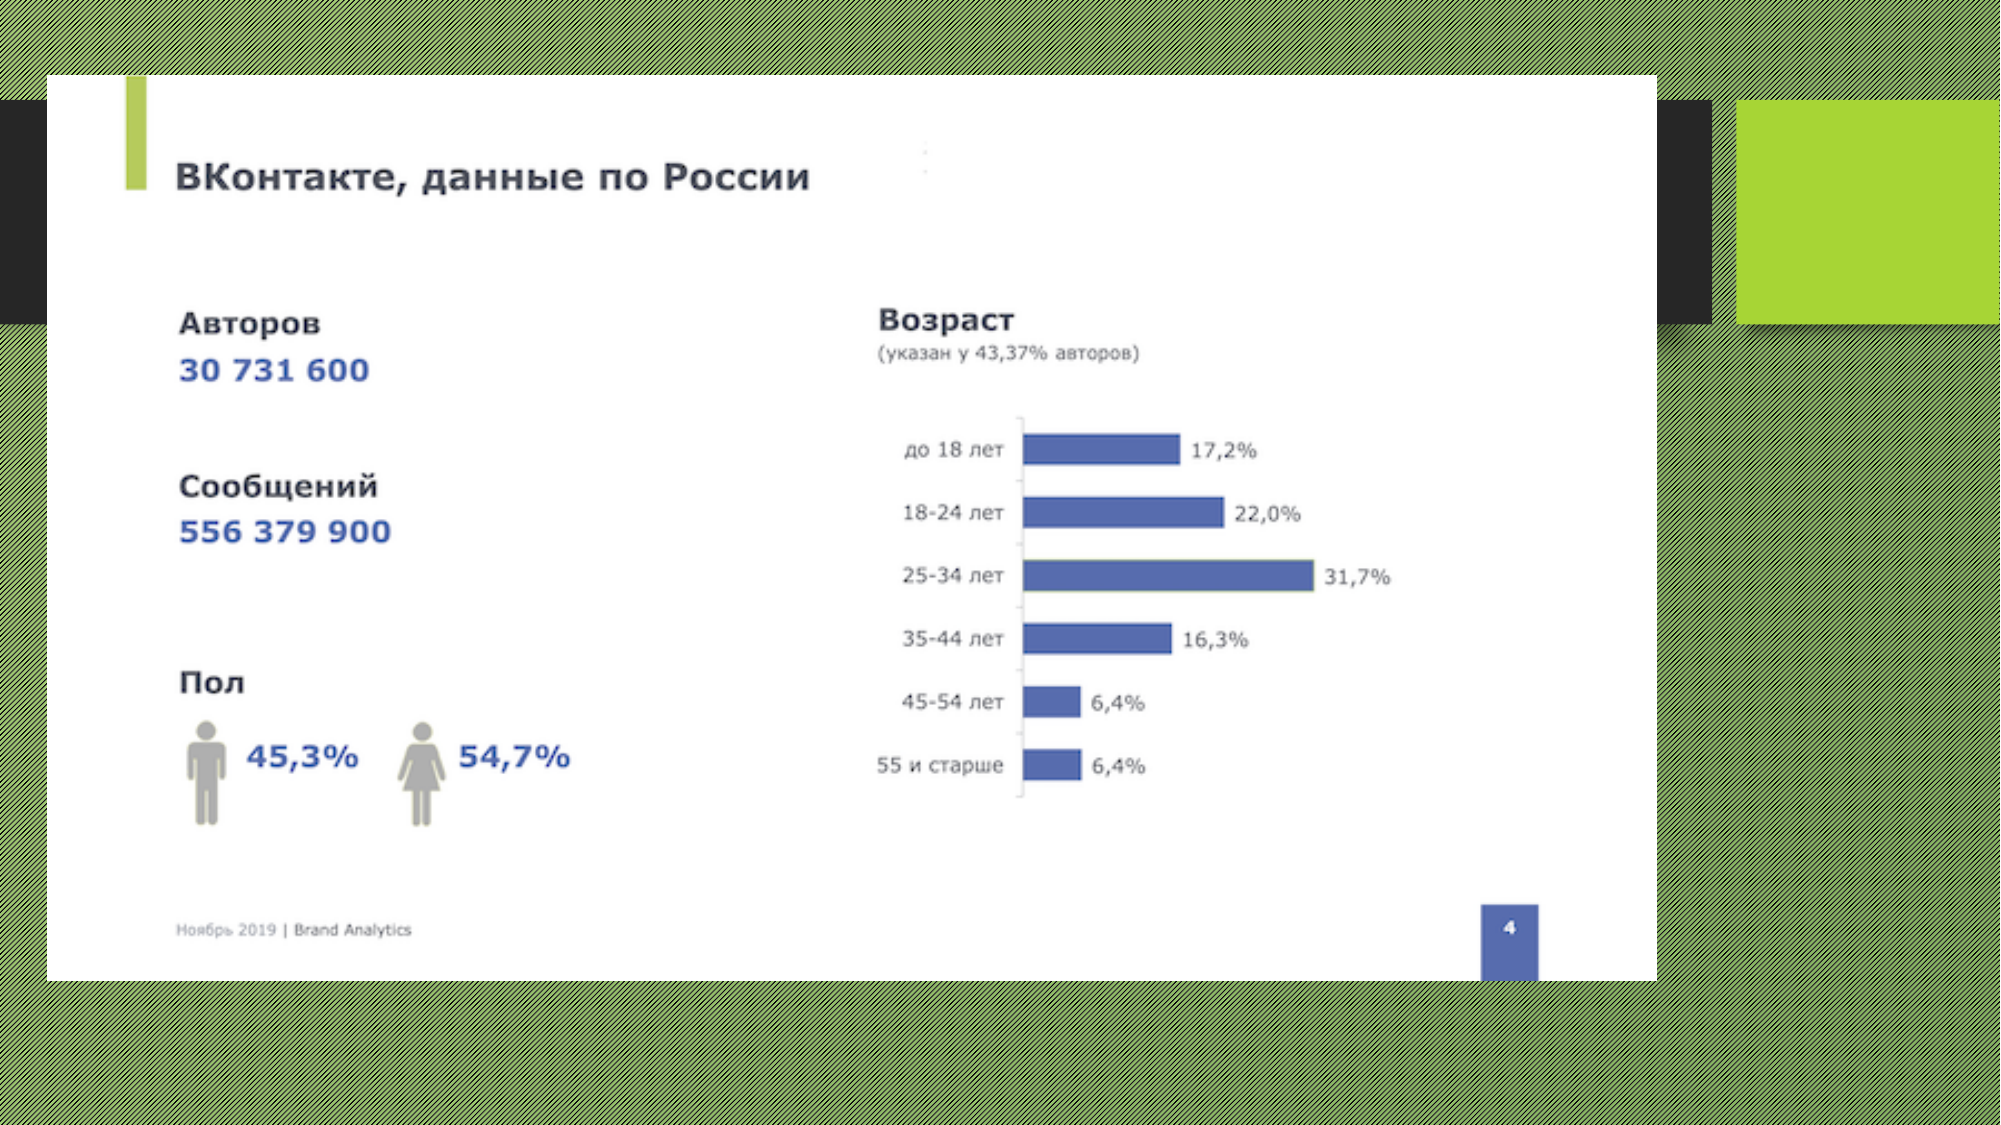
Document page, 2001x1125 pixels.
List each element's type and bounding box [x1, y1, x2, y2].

picture [0, 0, 2000, 1125]
list [47, 75, 1657, 981]
